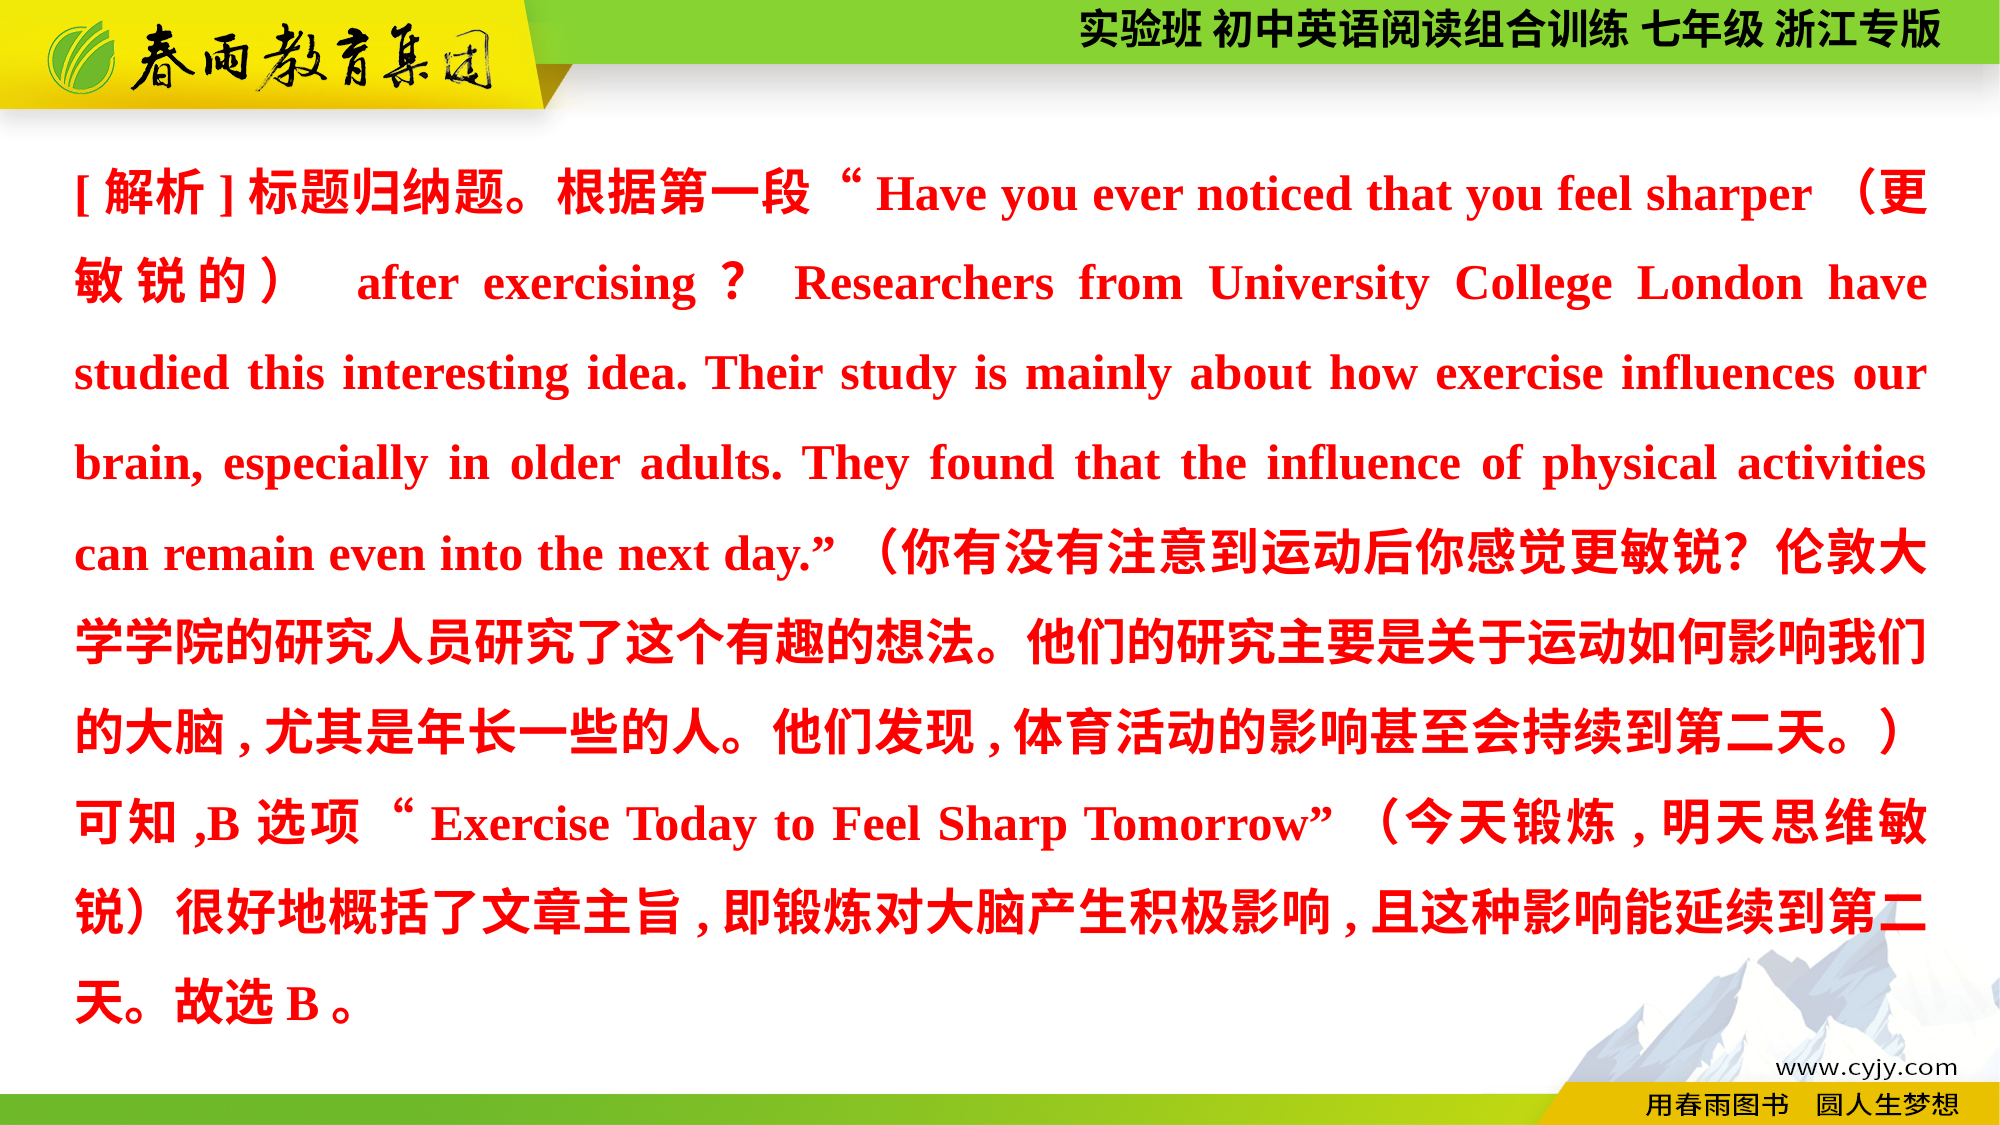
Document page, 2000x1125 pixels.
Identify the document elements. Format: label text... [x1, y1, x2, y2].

list [解析]标题归纳题。根据第一段“Have you ever noticed that you feel sharper（更敏锐的） after exercising？Researchers from University College London have studied this interesting idea. Their study is mainly about how exercise influences our brain, especially in older adults. They found that the influence of physical activities can remain even into the next day.”（你有没有注意到运动后你感觉更敏锐？伦敦大学学院的研究人员研究了这个有趣的想法。他们的研究主要是关于运动如何影响我们的大脑,尤其是年长一些的人。他们发现,体育活动的影响甚至会持续到第二天。）可知,B选项“Exercise Today to Feel Sharp Tomorrow”（今天锻炼,明天思维敏锐）很好地概括了文章主旨,即锻炼对大脑产生积极影响,且这种影响能延续到第二天。故选B。 [59, 122, 1944, 956]
picture [0, 0, 2000, 1125]
